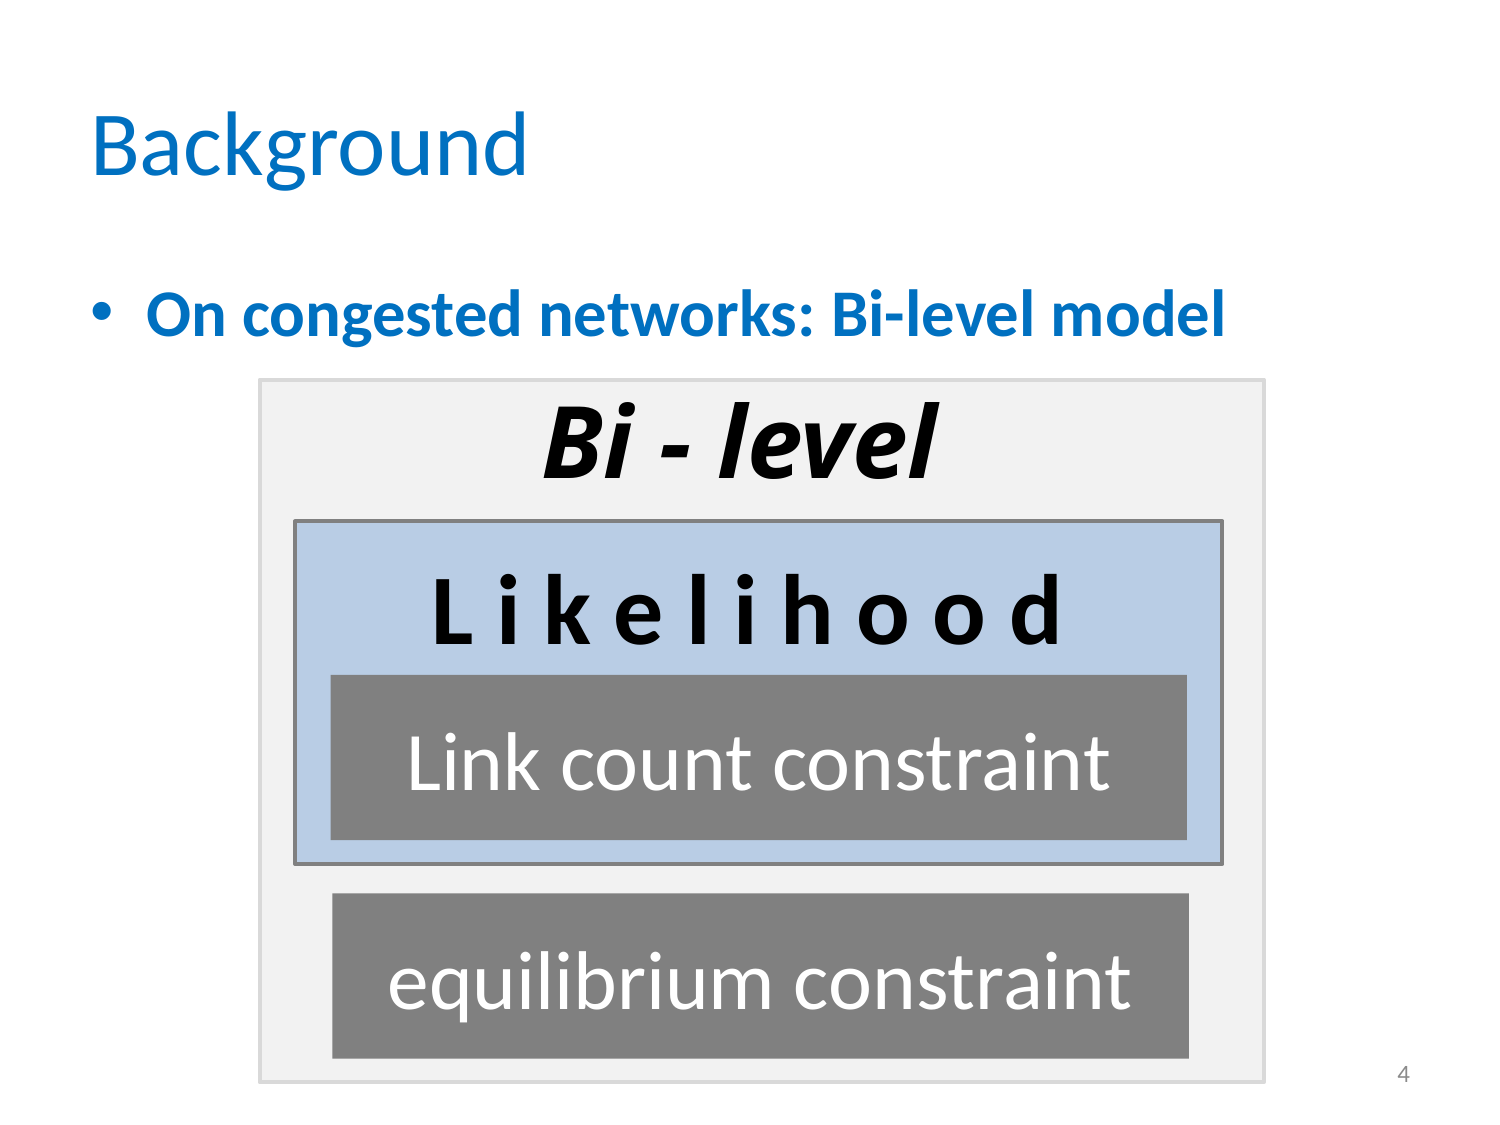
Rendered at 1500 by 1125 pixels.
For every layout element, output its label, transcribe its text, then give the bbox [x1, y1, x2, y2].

title Background [75, 45, 1425, 233]
text_box [258, 378, 1266, 1084]
text_box [293, 519, 1224, 866]
text_box Bi - level [323, 371, 1183, 506]
text_box Link count constraint [328, 673, 1189, 842]
slide_number 4 [1074, 1042, 1425, 1103]
text_box equilibrium constraint [330, 891, 1191, 1061]
list On congested networks: Bi-level model [75, 262, 1425, 1005]
text_box L i k e l i h o o d [328, 537, 1189, 671]
